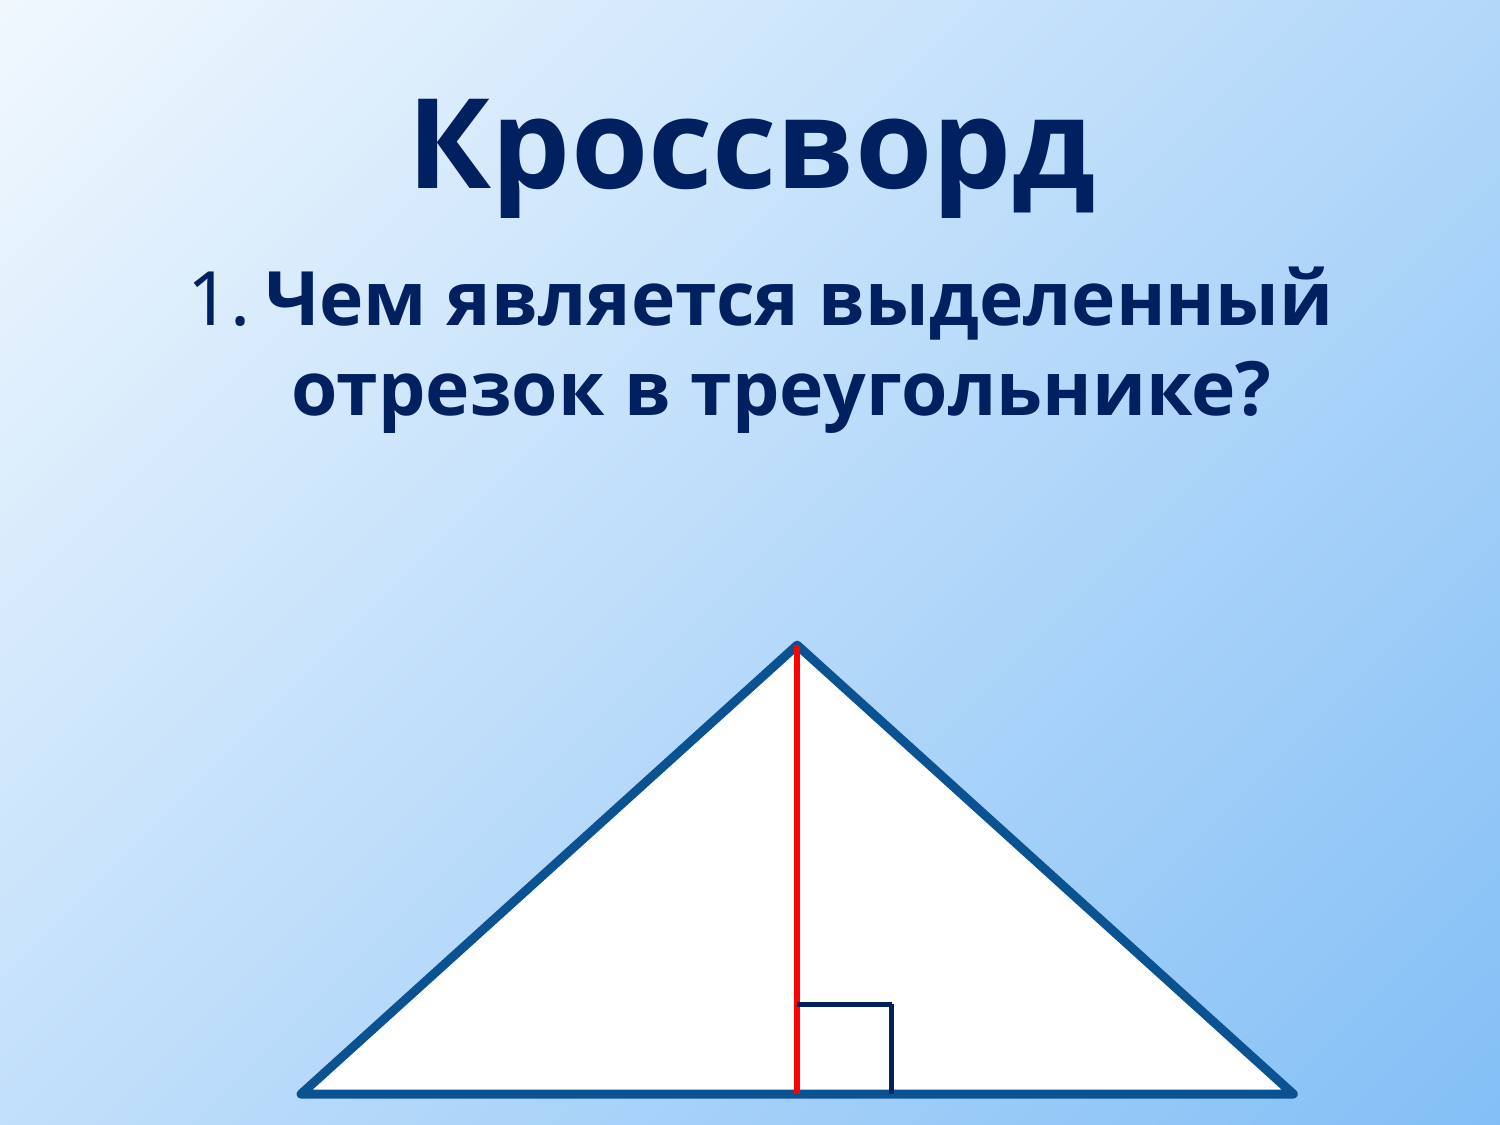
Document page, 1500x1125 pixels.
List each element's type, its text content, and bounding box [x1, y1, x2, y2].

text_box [300, 644, 1294, 1095]
title Кроссворд [76, 45, 1427, 233]
list 1. Чем является выделенный отрезок в треугольнике? [76, 243, 1427, 986]
